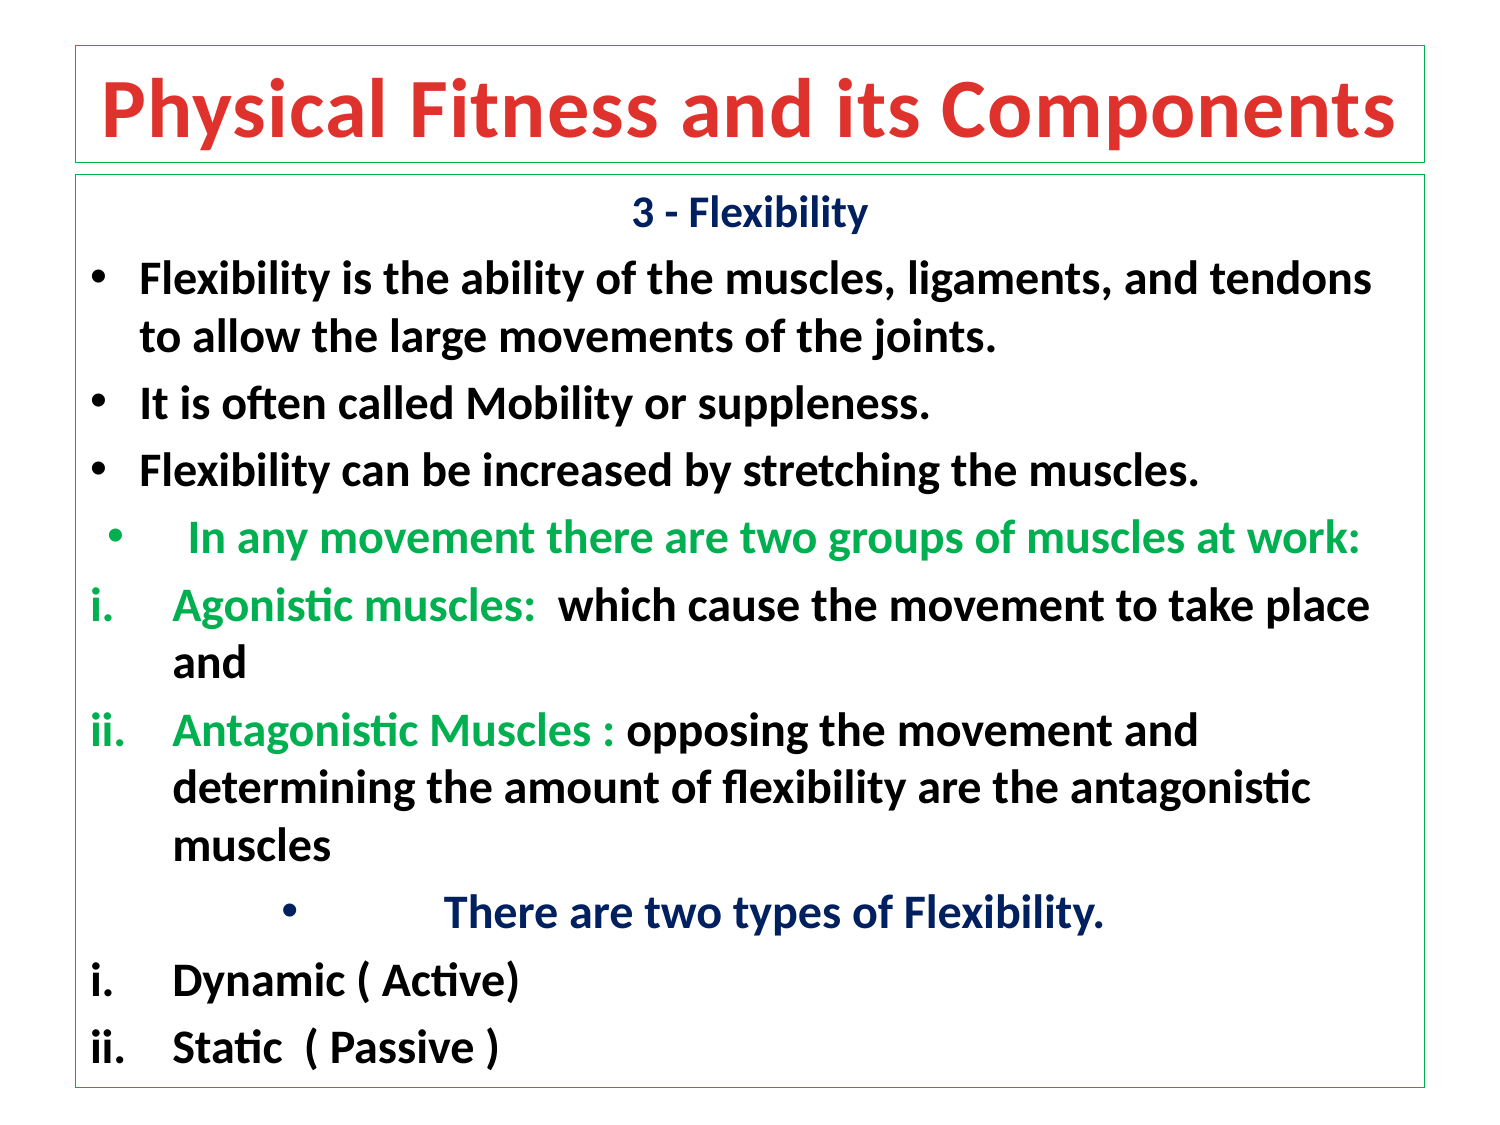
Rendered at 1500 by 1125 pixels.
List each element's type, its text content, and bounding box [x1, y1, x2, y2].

list 3 - Flexibility Flexibility is the ability of the muscles, ligaments, and tendons to allow the large movements of the joints. It is often called Mobility or suppleness. Flexibility can be increased by stretching the muscles. In any movement there are two groups of muscles at work: Agonistic muscles: which cause the movement to take place and Antagonistic Muscles : opposing the movement and determining the amount of flexibility are the antagonistic muscles There are two types of Flexibility. Dynamic ( Active) Static ( Passive ) [75, 174, 1425, 1088]
title Physical Fitness and its Components [75, 45, 1425, 163]
